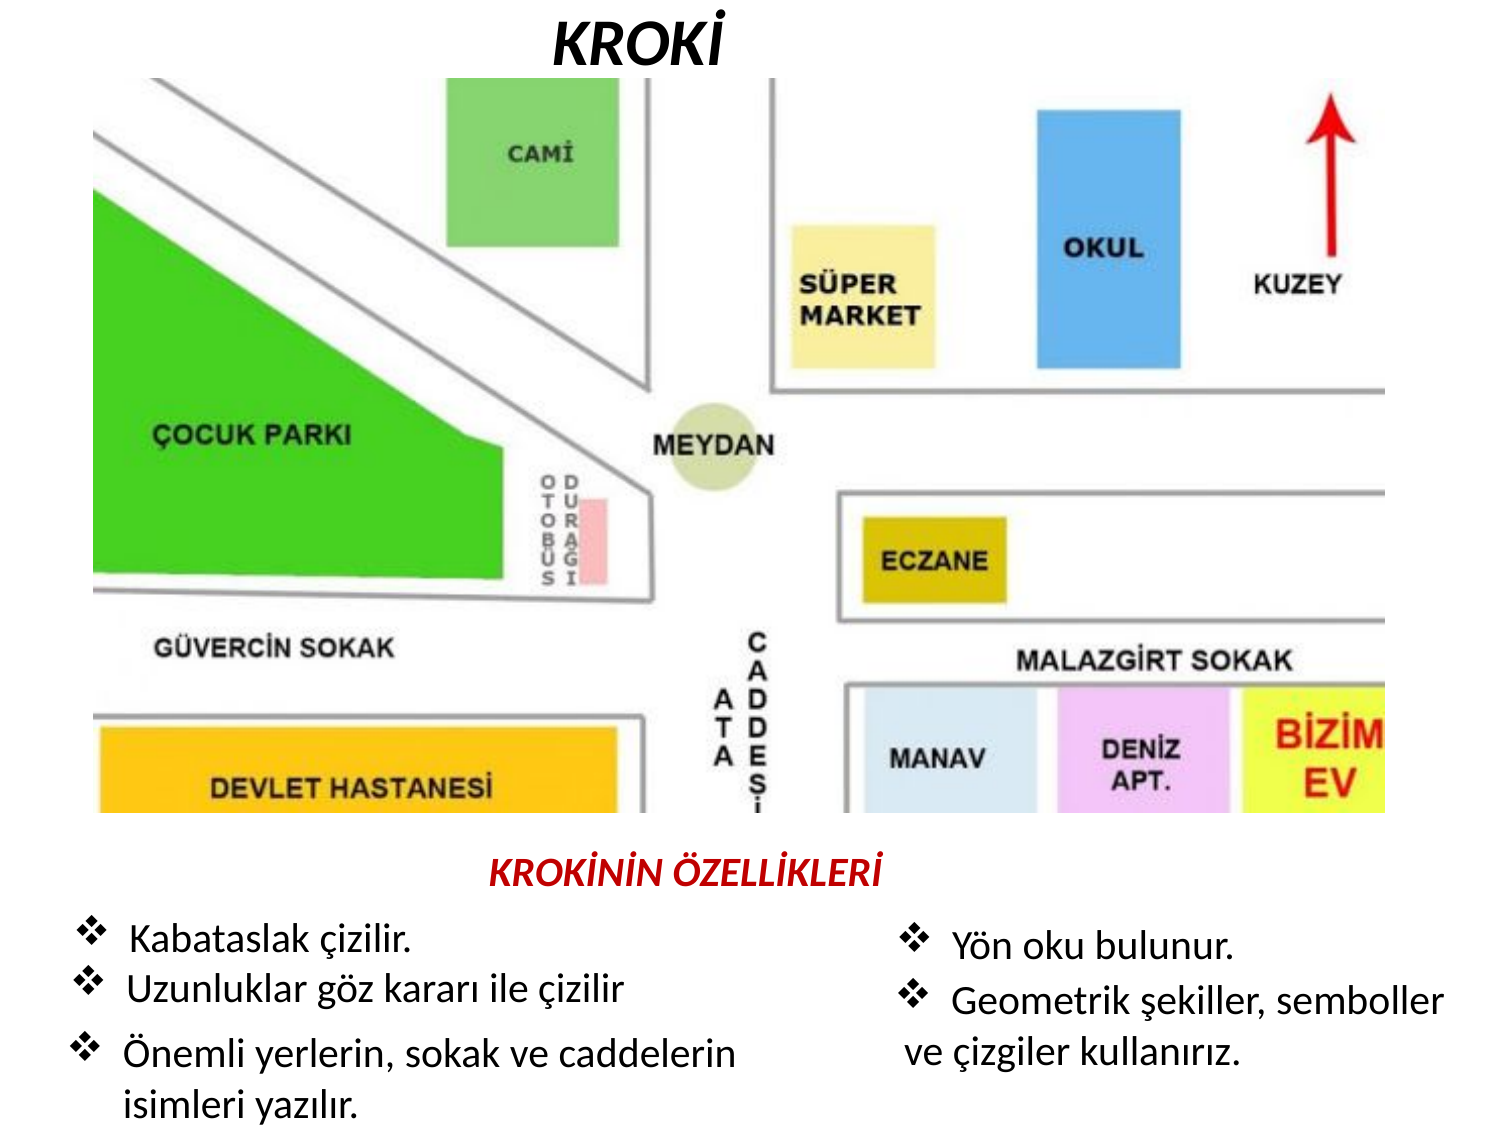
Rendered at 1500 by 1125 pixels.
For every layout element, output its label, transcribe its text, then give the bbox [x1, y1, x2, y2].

text_box Uzunluklar göz kararı ile çizilir [55, 953, 641, 1018]
text_box KROKİ [537, 0, 786, 76]
text_box KROKİNİN ÖZELLİKLERİ [474, 837, 898, 903]
text_box Geometrik şekiller, semboller ve çizgiler kullanırız. [879, 965, 1500, 1081]
text_box Yön oku bulunur. [881, 910, 1260, 965]
picture [93, 78, 1385, 813]
text_box Kabataslak çizilir. [58, 903, 438, 953]
text_box Önemli yerlerin, sokak ve caddelerin isimleri yazılır. [51, 1018, 802, 1125]
